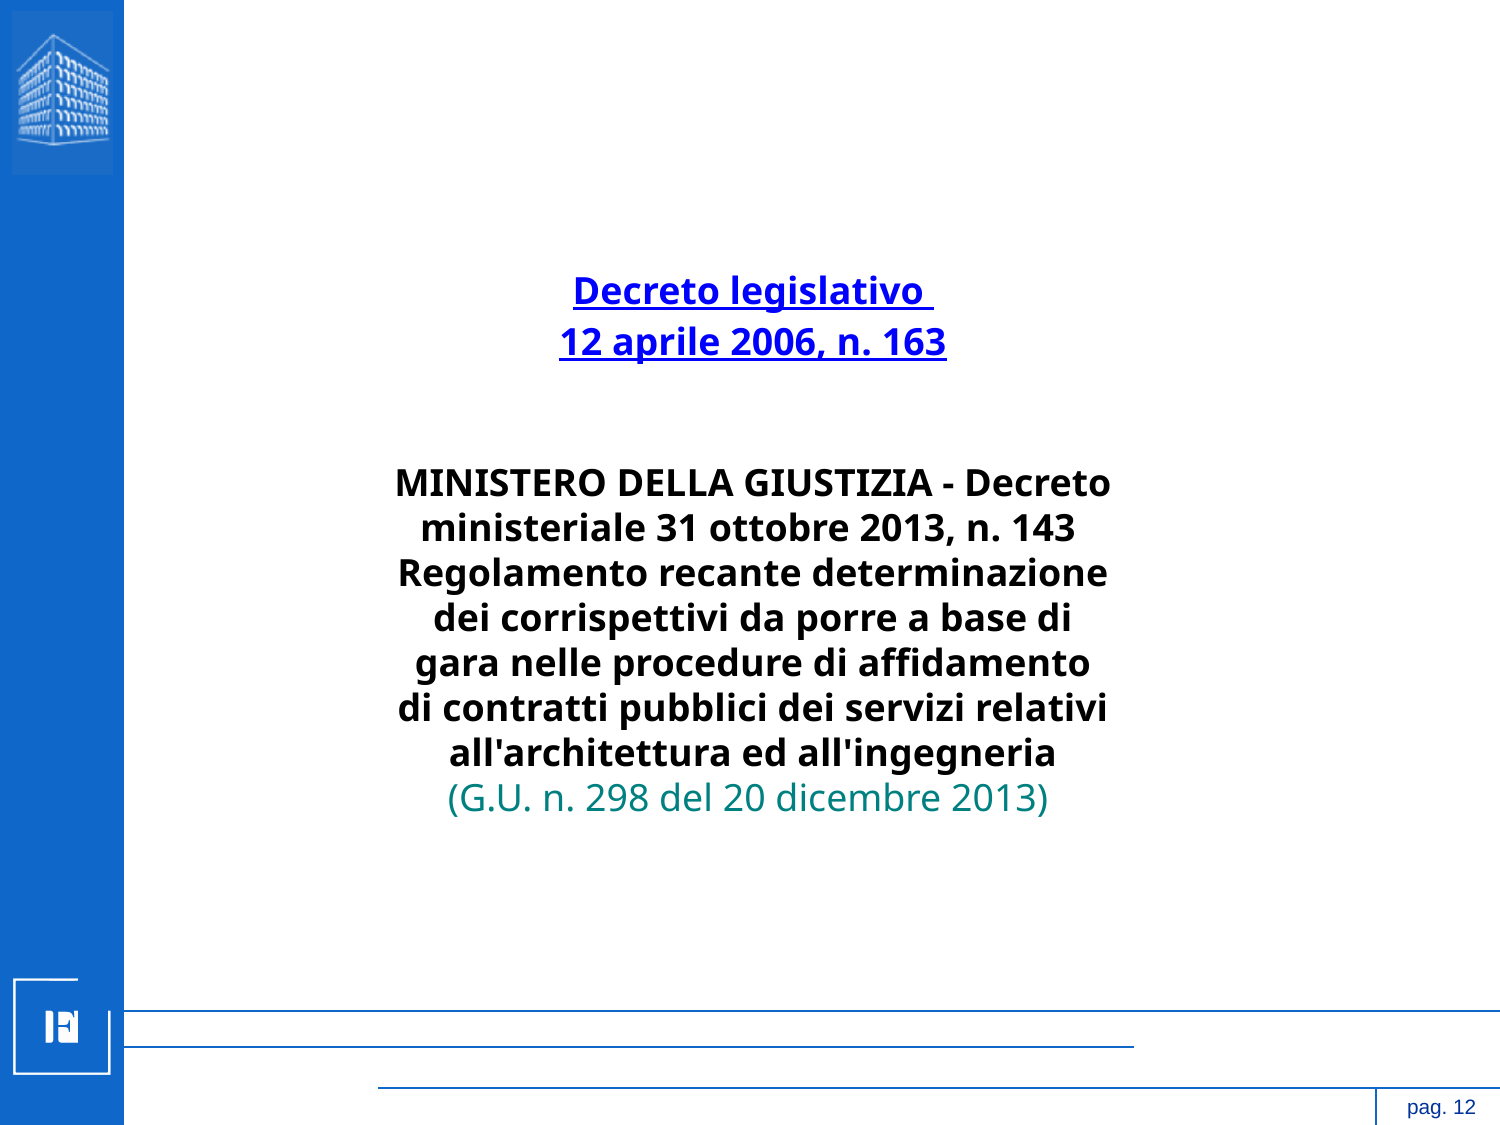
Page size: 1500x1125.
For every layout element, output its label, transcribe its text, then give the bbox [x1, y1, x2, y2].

text_box Decreto legislativo 12 aprile 2006, n. 163 MINISTERO DELLA GIUSTIZIA - Decreto ministeriale 31 ottobre 2013, n. 143 Regolamento recante determinazione dei corrispettivi da porre a base di gara nelle procedure di affidamento di contratti pubblici dei servizi relativi all'architettura ed all'ingegneria (G.U. n. 298 del 20 dicembre 2013) [377, 259, 1129, 827]
text_box [0, 0, 126, 1010]
picture [11, 11, 114, 176]
picture [11, 976, 113, 1078]
slide_number pag. 12 [1381, 1093, 1500, 1124]
text_box [0, 1019, 126, 1125]
